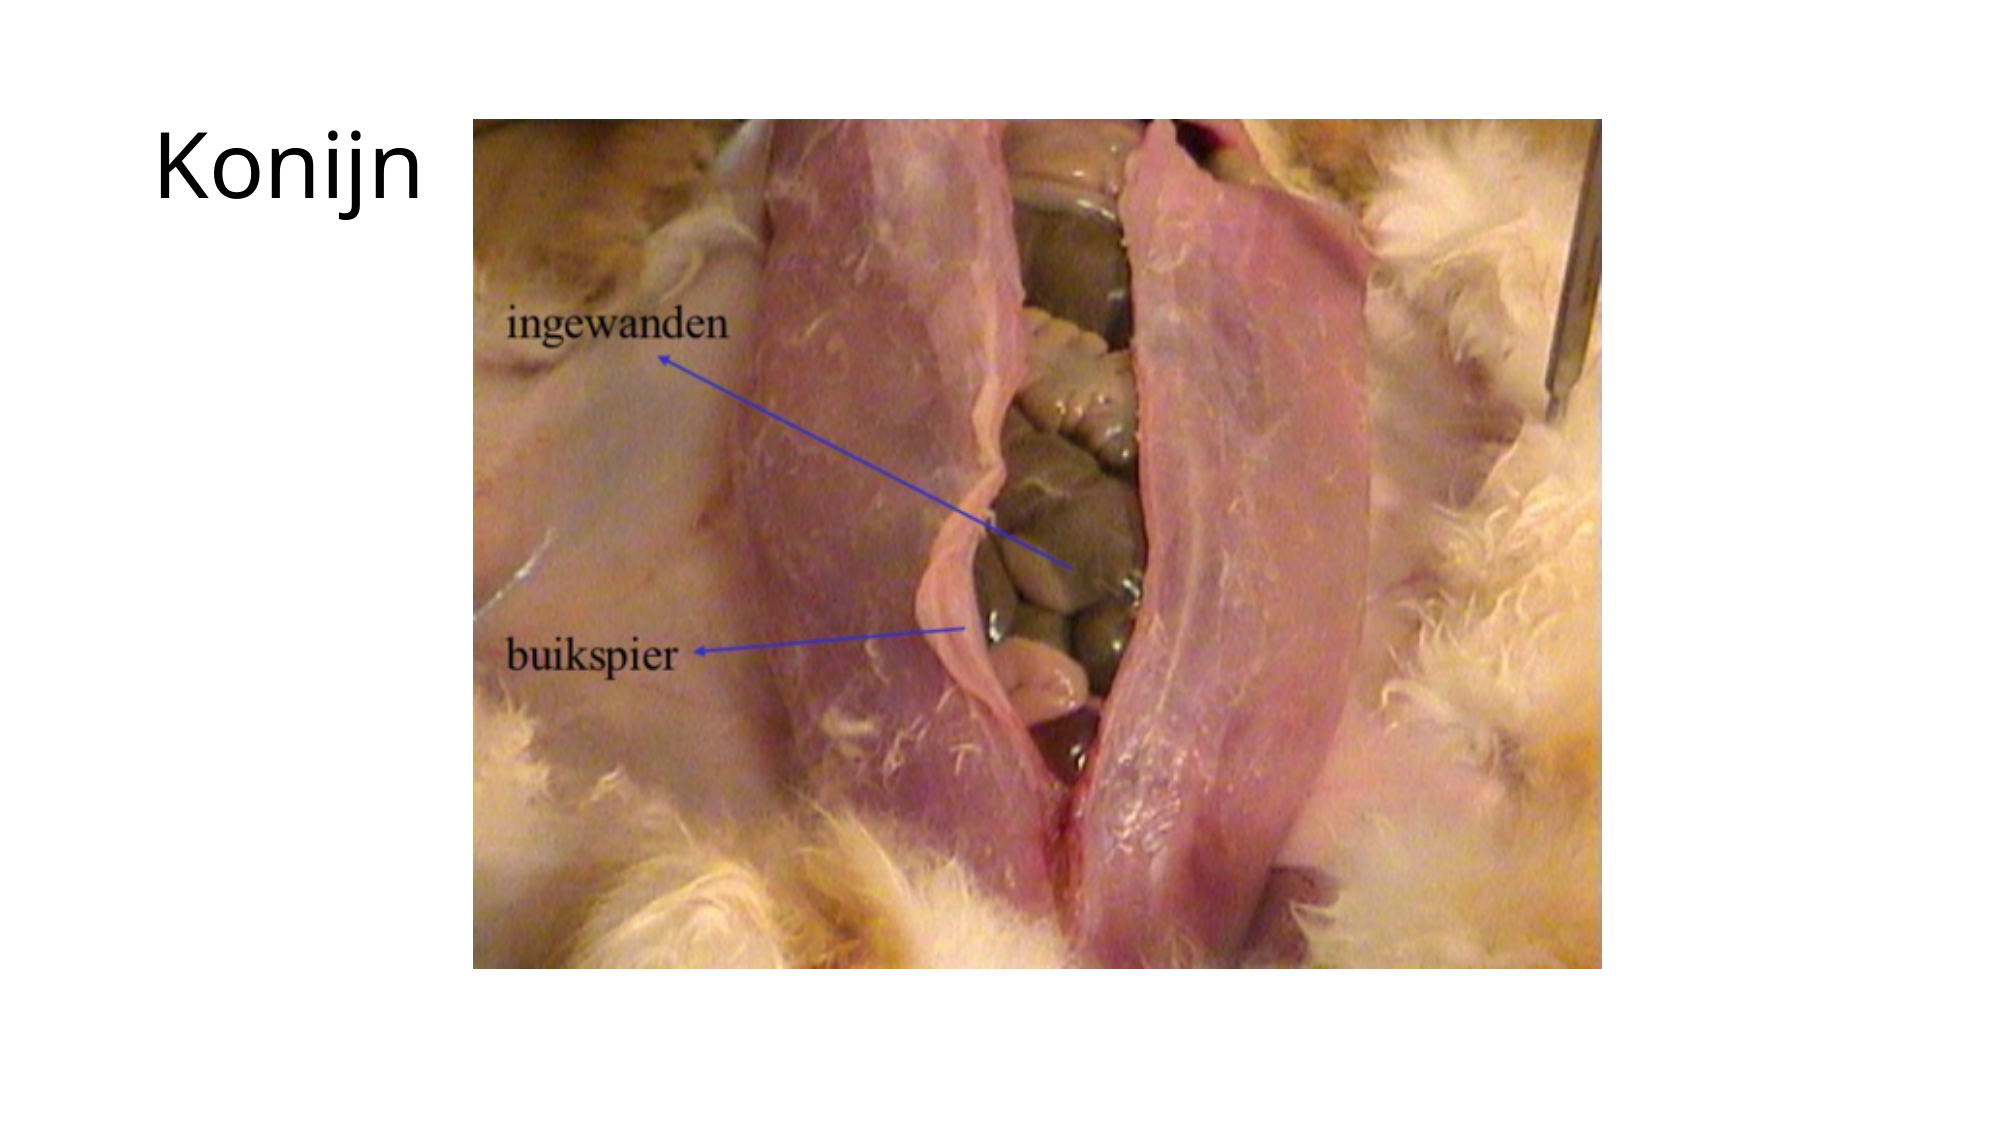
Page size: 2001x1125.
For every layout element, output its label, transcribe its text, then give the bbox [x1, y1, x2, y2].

title Konijn [137, 59, 1863, 278]
picture [473, 119, 1602, 969]
